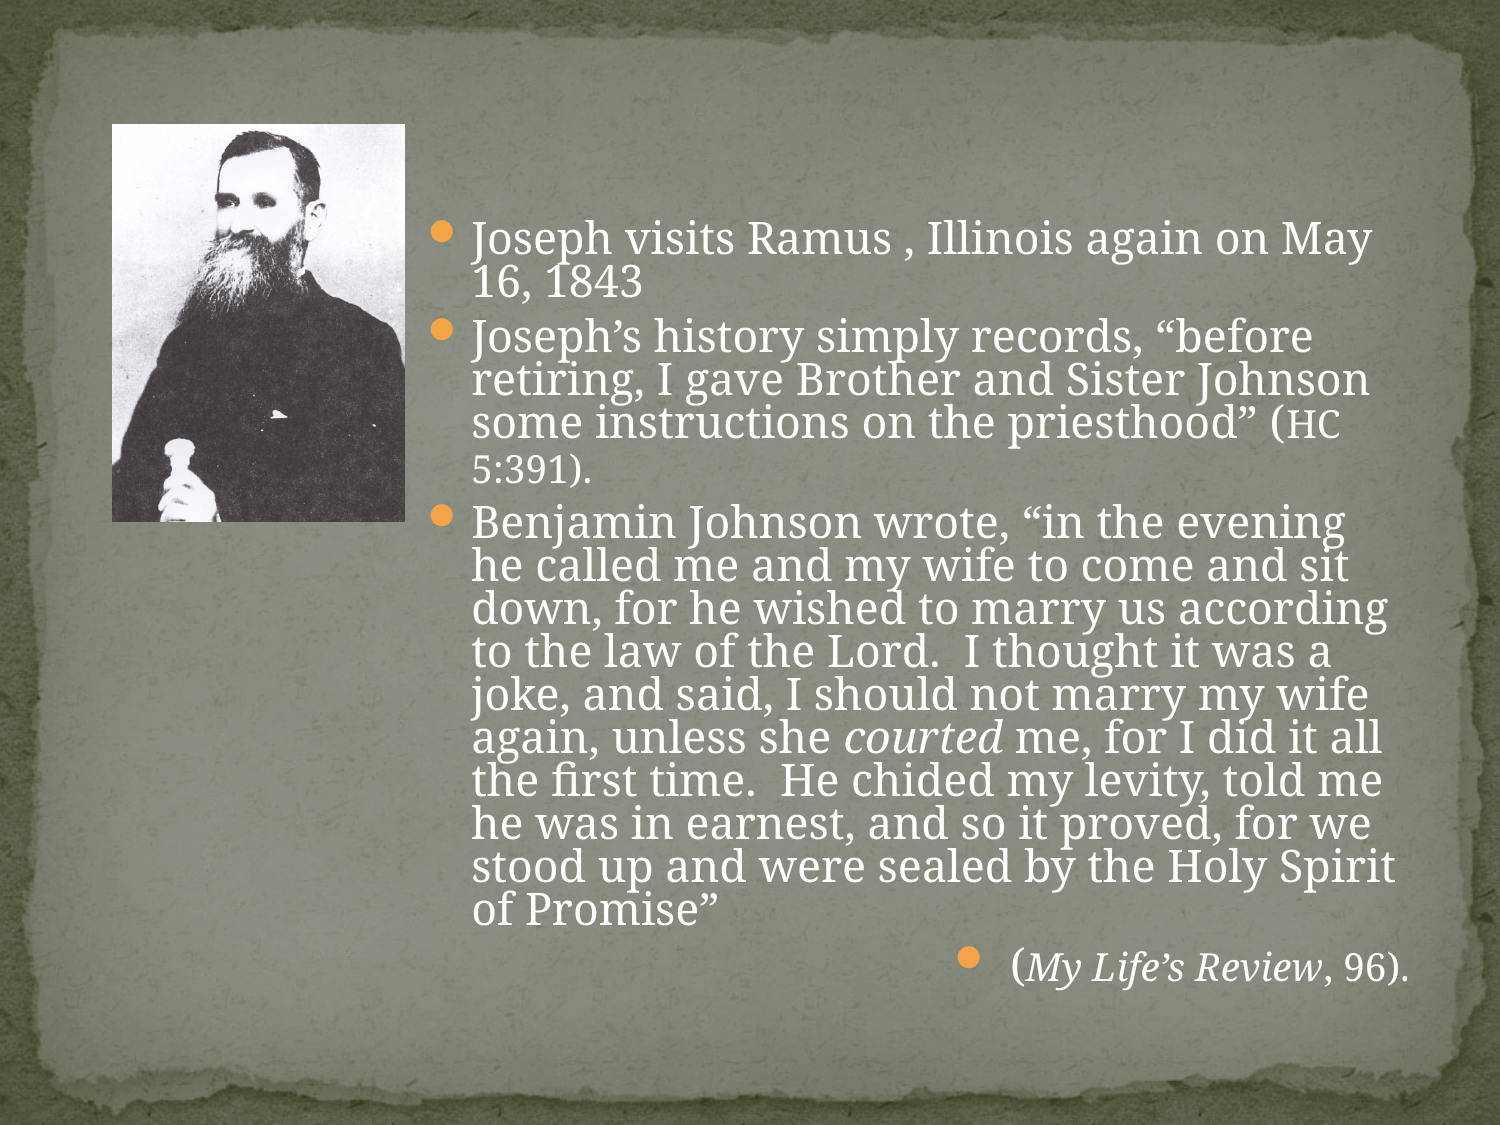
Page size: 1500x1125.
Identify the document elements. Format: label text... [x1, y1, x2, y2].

list Joseph visits Ramus , Illinois again on May 16, 1843 Joseph’s history simply records, “before retiring, I gave Brother and Sister Johnson some instructions on the priesthood” (HC 5:391). Benjamin Johnson wrote, “in the evening he called me and my wife to come and sit down, for he wished to marry us according to the law of the Lord. I thought it was a joke, and said, I should not marry my wife again, unless she courted me, for I did it all the first time. He chided my levity, told me he was in earnest, and so it proved, for we stood up and were sealed by the Holy Spirit of Promise” (My Life’s Review, 96). [412, 212, 1426, 1001]
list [115, 127, 403, 520]
